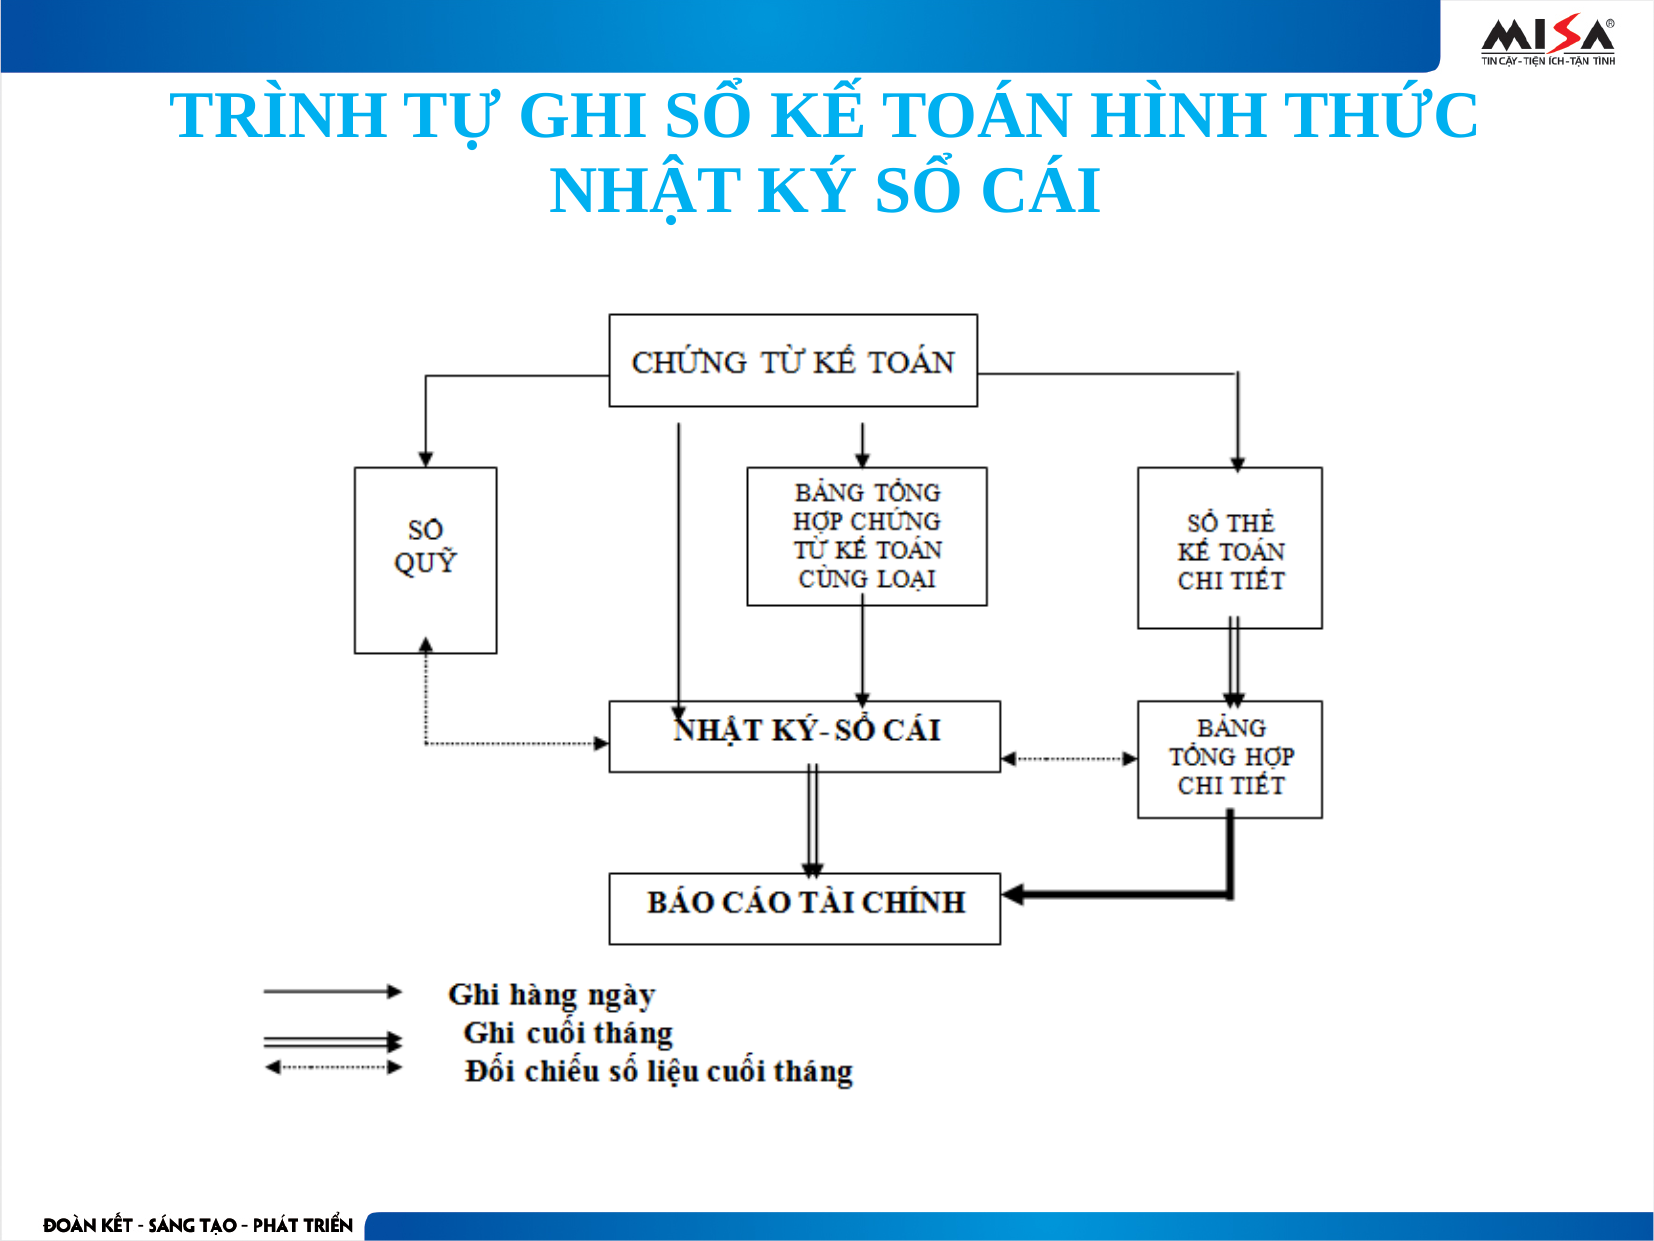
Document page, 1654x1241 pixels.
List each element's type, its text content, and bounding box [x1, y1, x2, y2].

picture [0, 0, 1654, 1241]
title TRÌNH TỰ GHI SỔ KẾ TOÁN HÌNH THỨC NHẬT KÝ SỔ CÁI [82, 49, 1571, 257]
